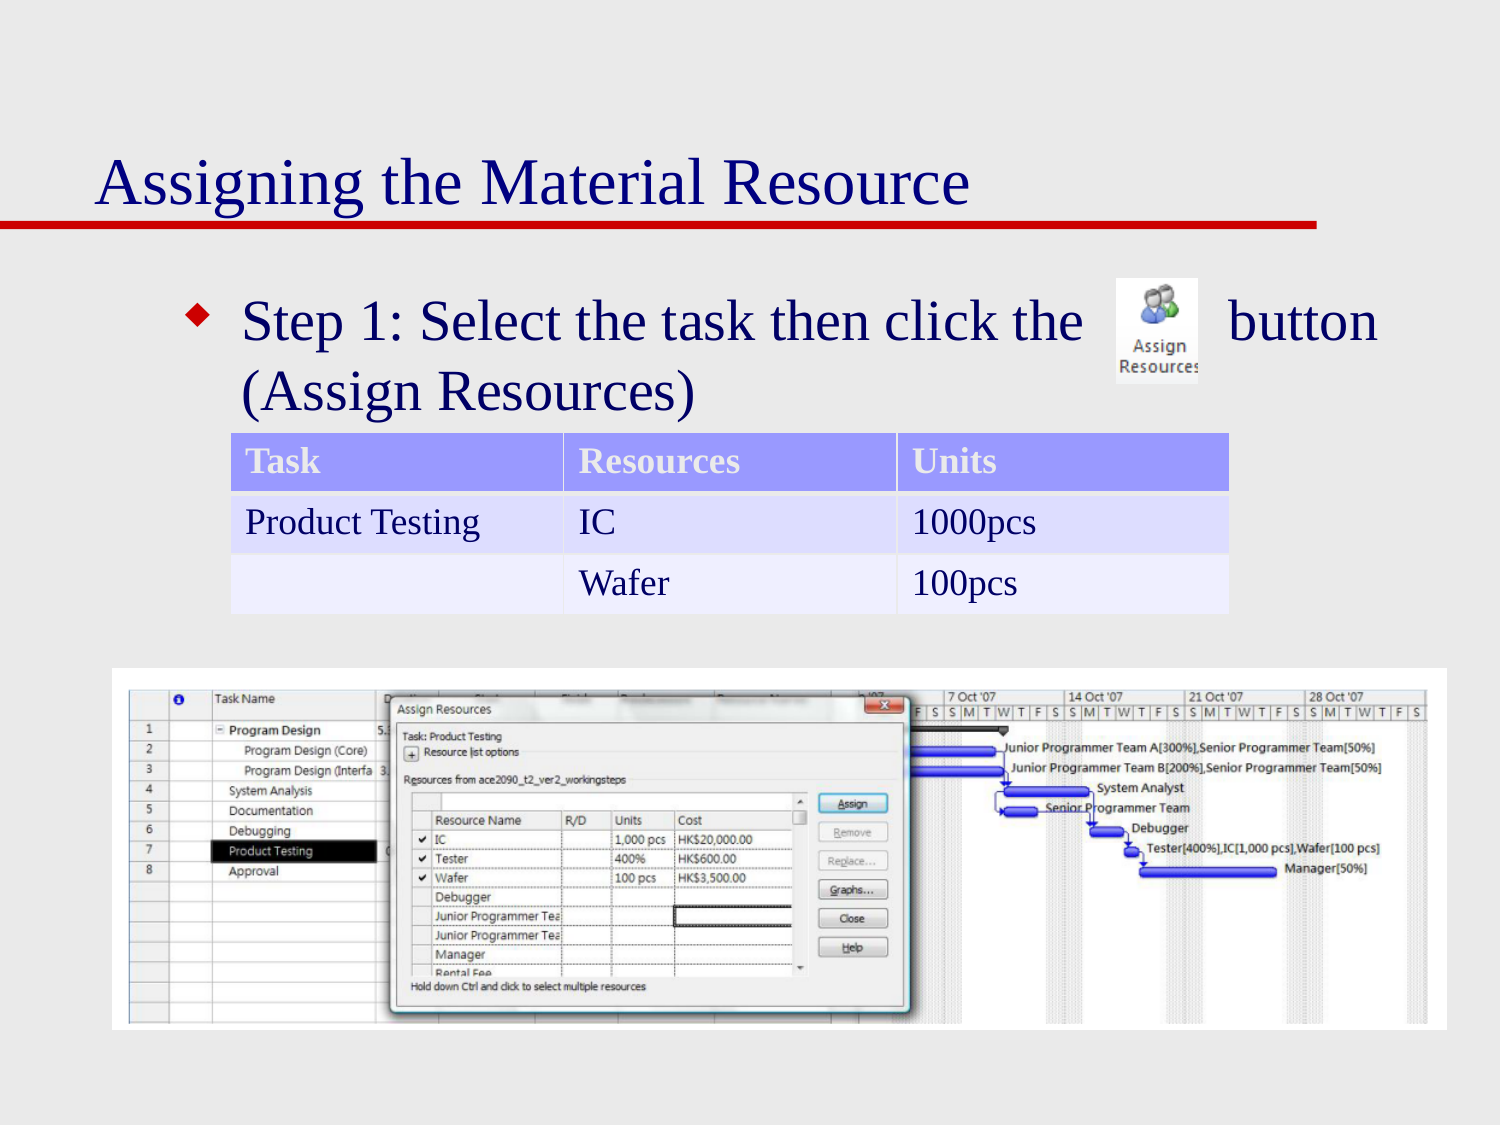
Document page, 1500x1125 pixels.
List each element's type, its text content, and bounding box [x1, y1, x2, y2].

table_cell 1000pcs [898, 496, 1229, 553]
table_cell Product Testing [231, 496, 563, 553]
table_cell Wafer [564, 555, 896, 614]
table_header Task [231, 433, 563, 491]
list Step 1: Select the task then click the button (Assign Resources) [169, 274, 1438, 667]
table_cell 100pcs [898, 555, 1229, 614]
picture [1115, 278, 1198, 384]
table_cell IC [564, 496, 896, 553]
table_header Units [898, 433, 1229, 491]
table_header Resources [564, 433, 896, 491]
picture [111, 668, 1448, 1031]
title Assigning the Material Resource [62, 43, 1338, 226]
table_cell [231, 555, 563, 614]
